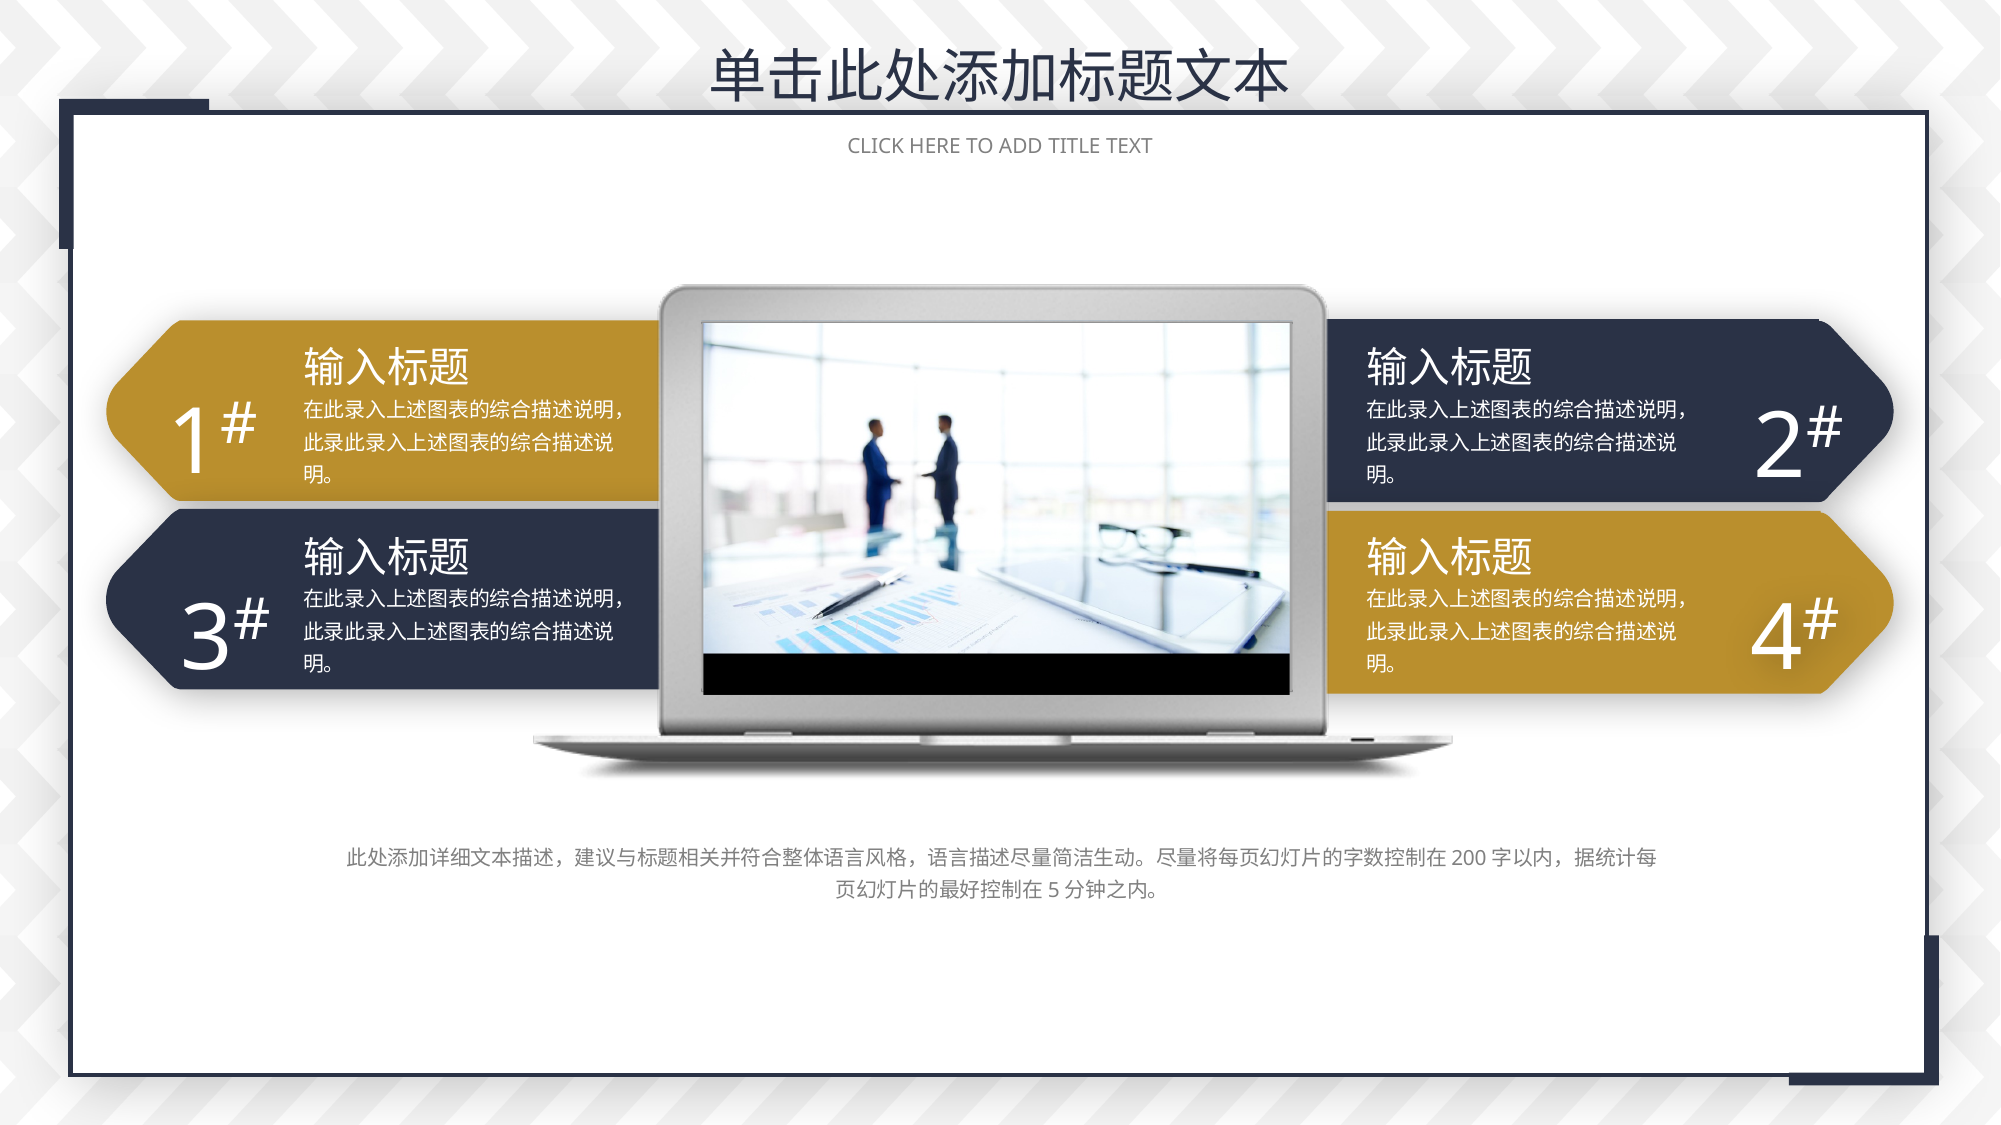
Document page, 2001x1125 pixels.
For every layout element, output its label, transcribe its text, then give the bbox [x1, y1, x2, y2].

text_box 3# [166, 526, 286, 698]
text_box [1859, 356, 1894, 465]
text_box 4# [1735, 526, 1856, 698]
text_box 此处添加详细文本描述，建议与标题相关并符合整体语言风格，语言描述尽量简洁生动。尽量将每页幻灯片的字数控制在200字以内，据统计每页幻灯片的最好控制在5分钟之内。 [326, 829, 1678, 910]
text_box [303, 518, 634, 677]
text_box [106, 345, 153, 478]
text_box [303, 325, 634, 488]
text_box 1# [153, 329, 273, 501]
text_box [1366, 518, 1697, 677]
text_box [1888, 581, 1894, 624]
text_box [609, 18, 1391, 163]
text_box [106, 508, 508, 690]
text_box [1366, 329, 1697, 488]
text_box 2# [1738, 334, 1859, 505]
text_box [508, 272, 1485, 819]
text_box [168, 320, 508, 490]
text_box [1485, 510, 1758, 694]
text_box [1485, 319, 1838, 493]
